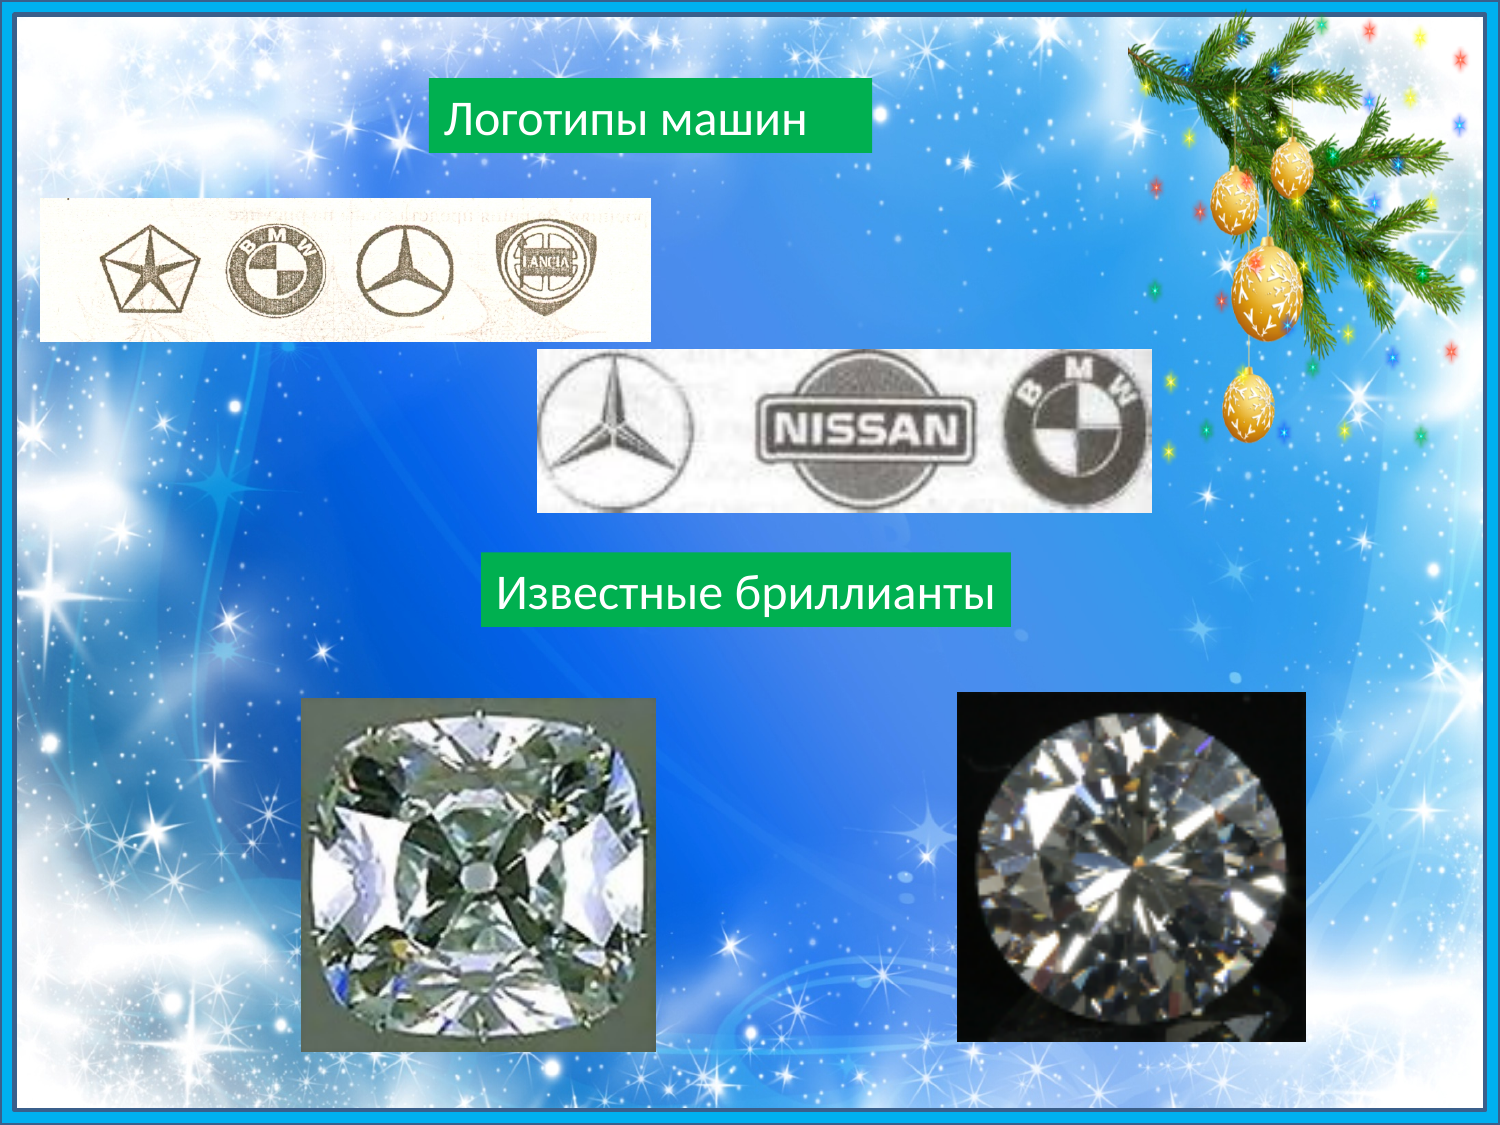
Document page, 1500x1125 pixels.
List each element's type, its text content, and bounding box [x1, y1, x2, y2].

picture [17, 13, 1483, 1108]
text_box Логотипы машин [428, 78, 873, 153]
text_box Известные бриллианты [481, 552, 1011, 627]
